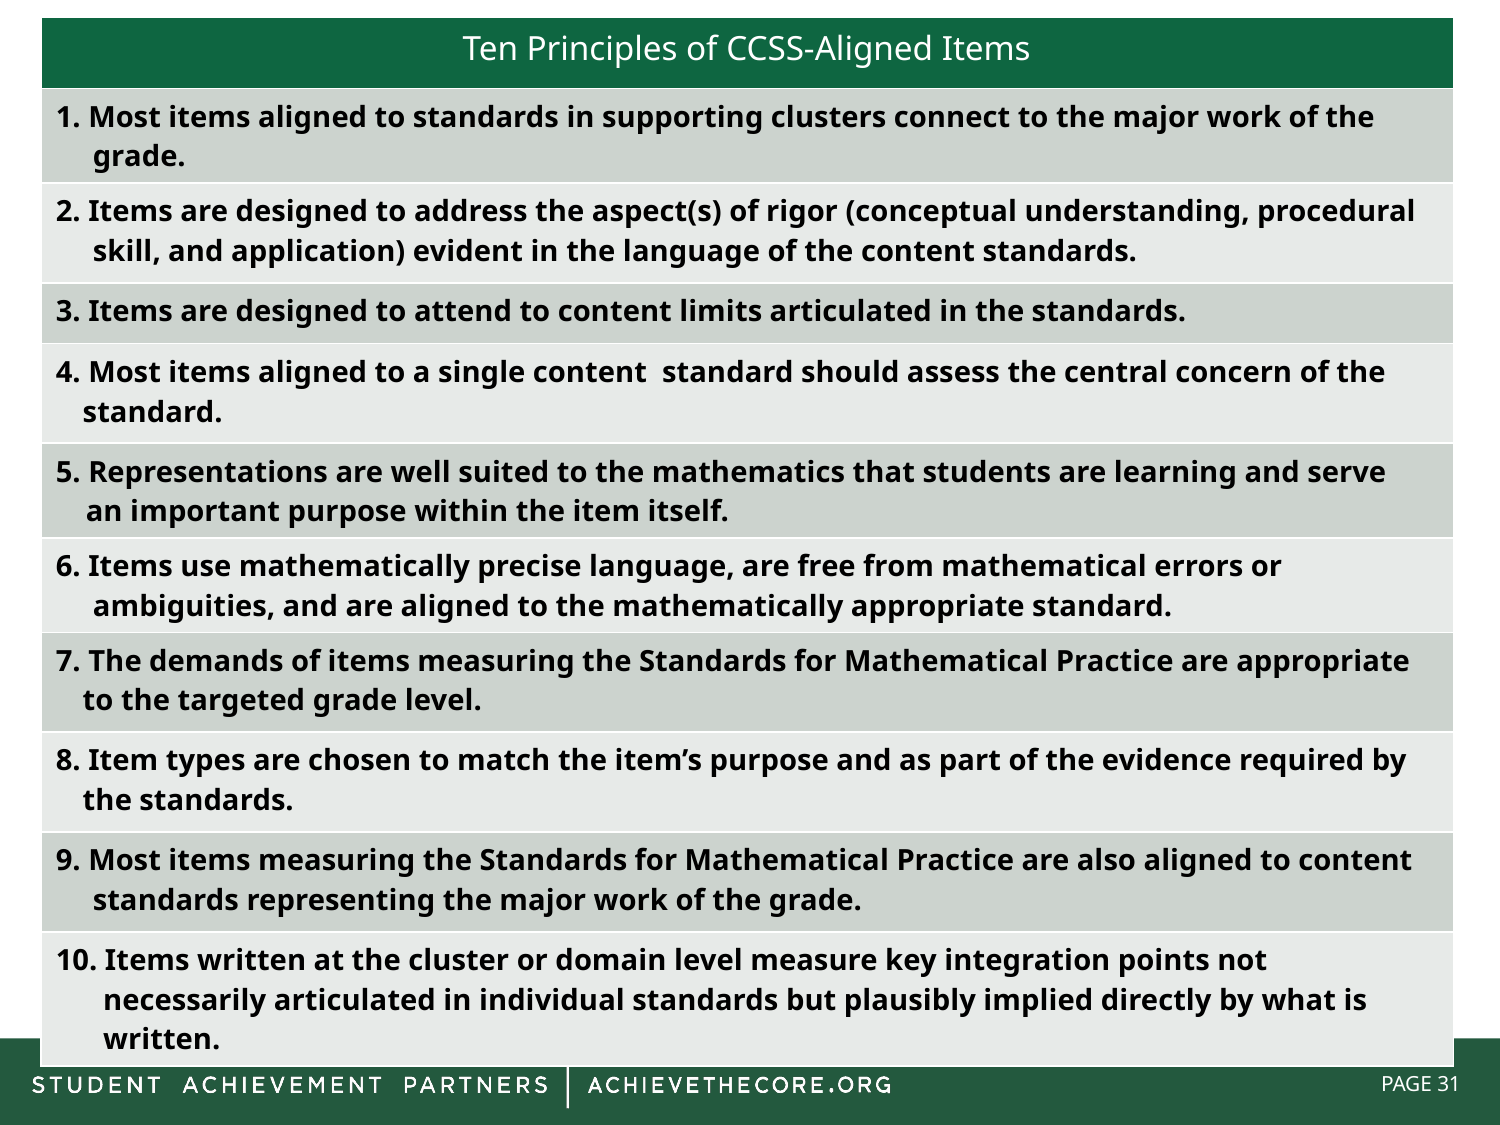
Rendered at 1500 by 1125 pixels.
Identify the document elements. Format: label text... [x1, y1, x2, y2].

table_cell 8. Item types are chosen to match the item’s purpose and as part of the evidence required by the standards. [42, 733, 1453, 831]
table_cell 4. Most items aligned to a single content standard should assess the central concern of the standard. [42, 344, 1453, 442]
table_cell 5. Representations are well suited to the mathematics that students are learning and serve an important purpose within the item itself. [42, 444, 1453, 537]
table_cell 3. Items are designed to attend to content limits articulated in the standards. [42, 284, 1453, 343]
table_header Ten Principles of CCSS-Aligned Items [42, 18, 1453, 88]
picture [12, 1055, 911, 1112]
table_cell 2. Items are designed to address the aspect(s) of rigor (conceptual understanding, procedural skill, and application) evident in the language of the content standards. [42, 184, 1453, 282]
table_cell 9. Most items measuring the Standards for Mathematical Practice are also aligned to content standards representing the major work of the grade. [42, 833, 1453, 931]
table_cell 1. Most items aligned to standards in supporting clusters connect to the major work of the grade. [42, 89, 1453, 182]
table_cell 10. Items written at the cluster or domain level measure key integration points not necessarily articulated in individual standards but plausibly implied directly by what is written. [42, 933, 1453, 1065]
table_cell 7. The demands of items measuring the Standards for Mathematical Practice are appropriate to the targeted grade level. [42, 633, 1453, 731]
table_cell 6. Items use mathematically precise language, are free from mathematical errors or ambiguities, and are aligned to the mathematically appropriate standard. [42, 539, 1453, 632]
